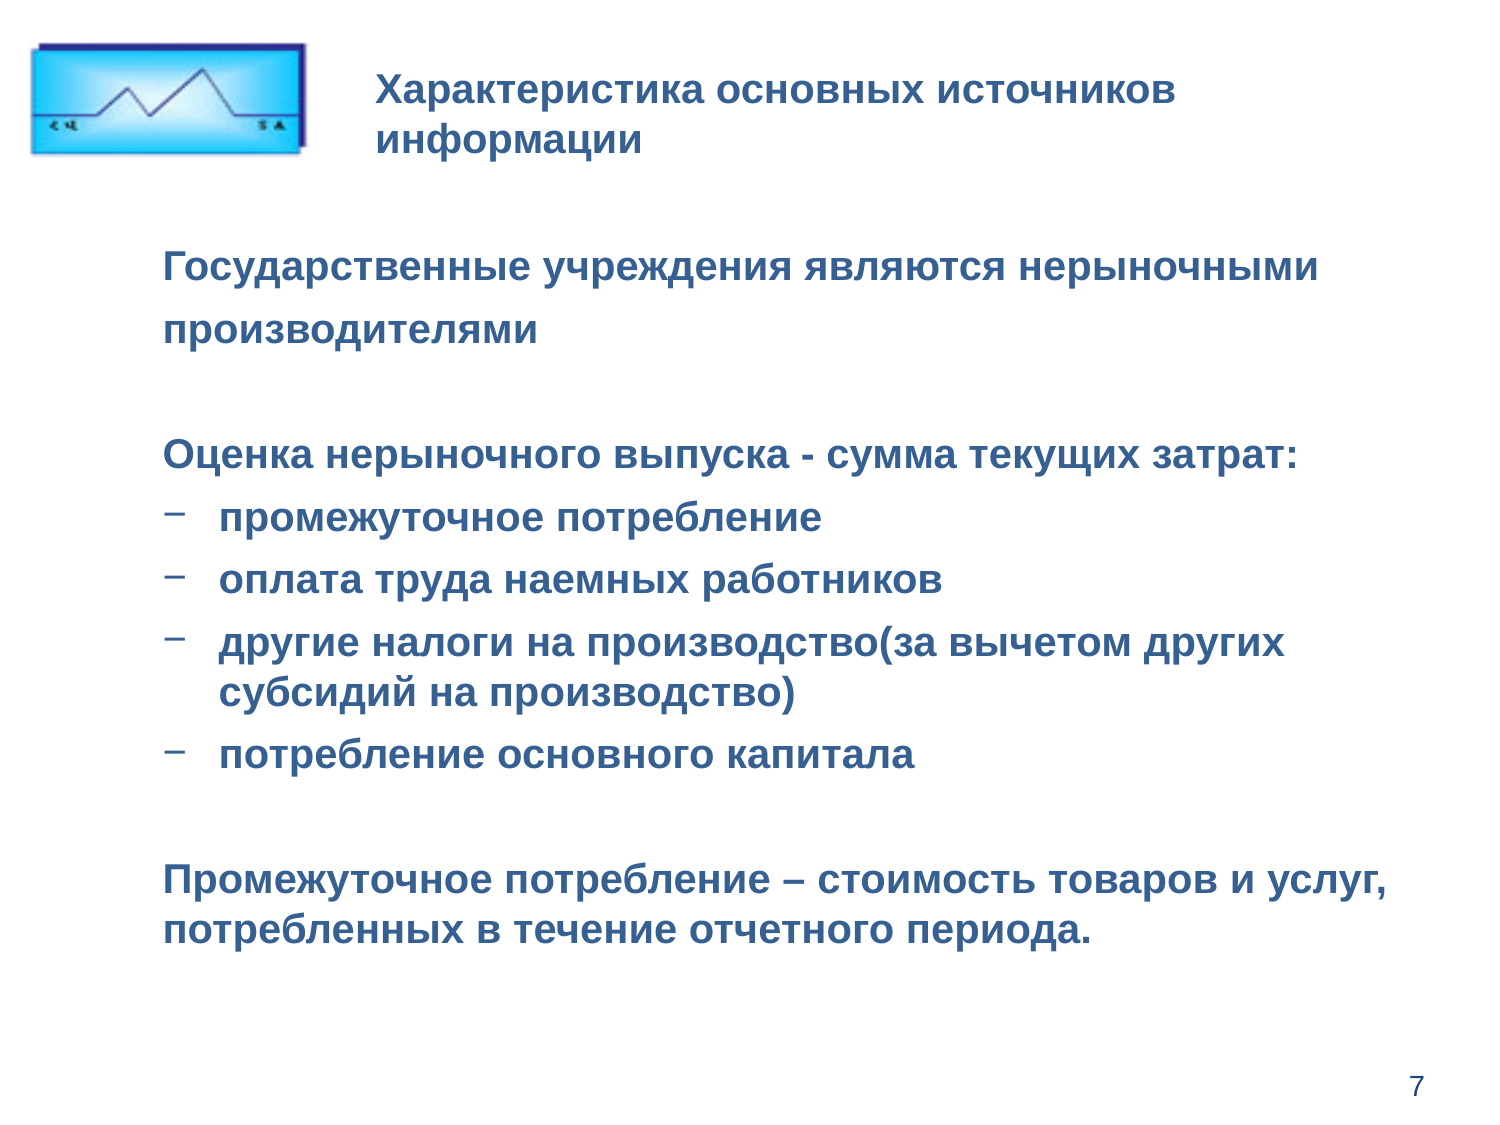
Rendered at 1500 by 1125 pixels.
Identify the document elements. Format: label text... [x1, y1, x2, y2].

picture [29, 42, 310, 158]
text_box Характеристика основных источников информации [360, 54, 1341, 170]
text_box Государственные учреждения являются нерыночными производителями Оценка нерыночного выпуска - сумма текущих затрат: промежуточное потребление оплата труда наемных работников другие налоги на производство(за вычетом других субсидий на производство) потребление основного капитала Промежуточное потребление – стоимость товаров и услуг, потребленных в течение отчетного периода. [147, 231, 1424, 1010]
text_box 7 [1299, 1042, 1425, 1103]
